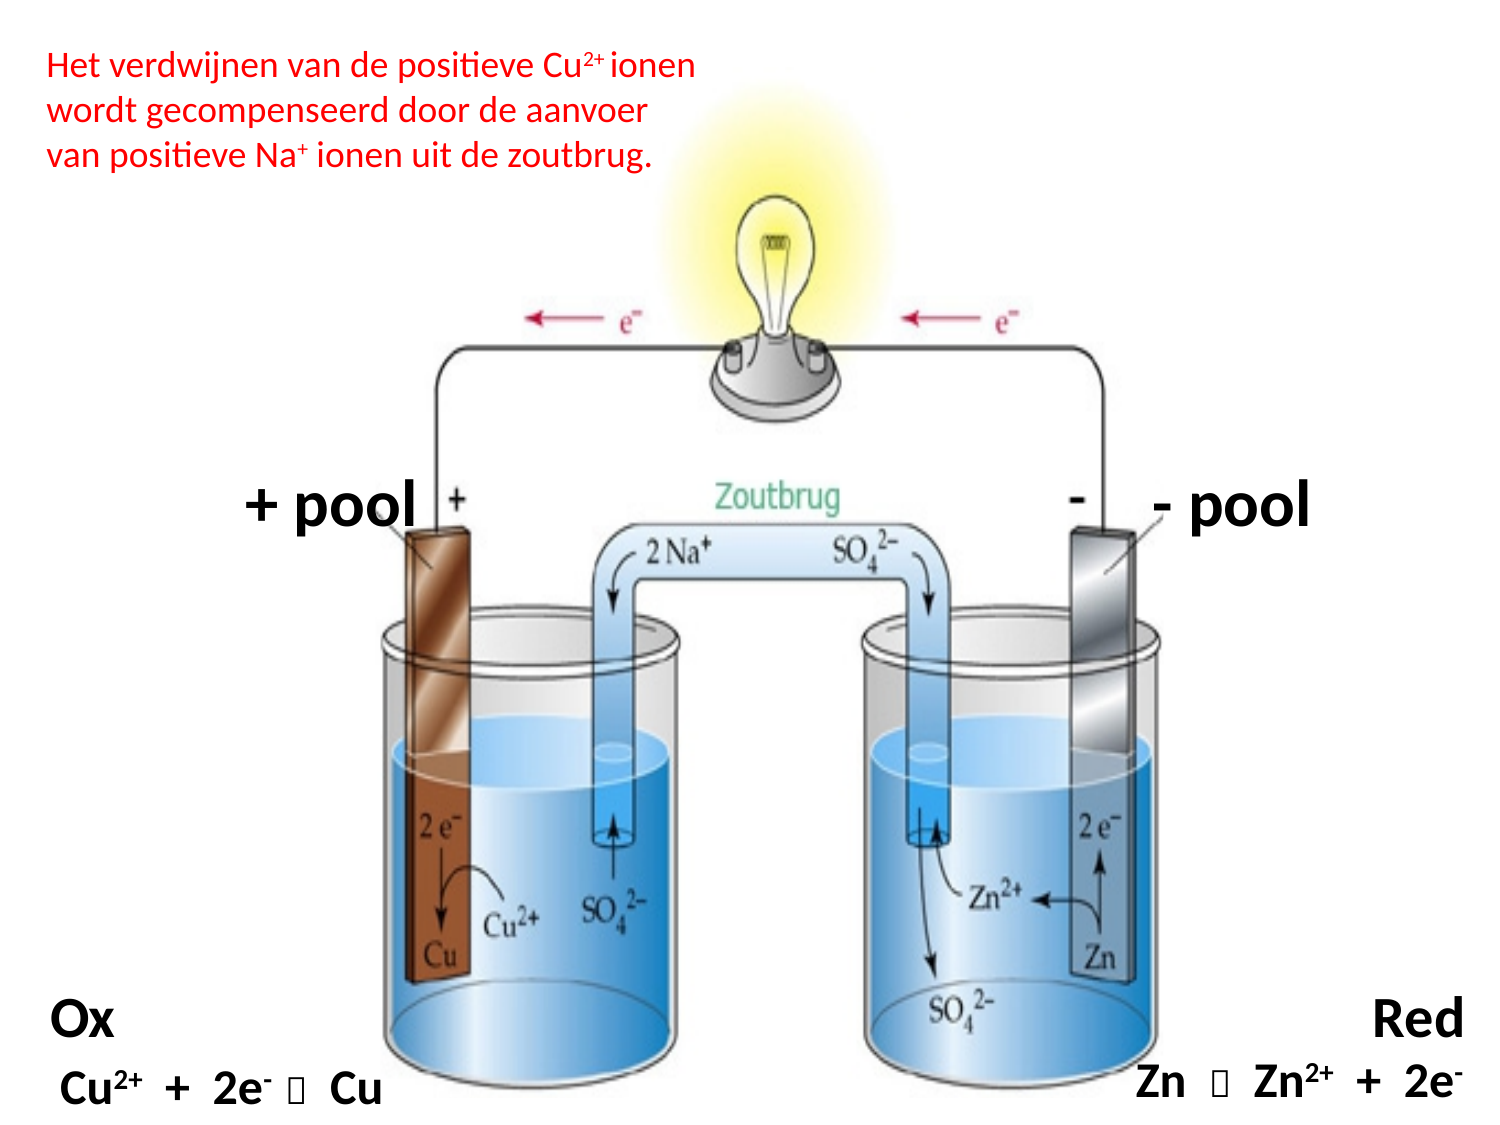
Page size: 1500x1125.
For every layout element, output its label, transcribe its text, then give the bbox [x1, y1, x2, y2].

text_box Ox Red [1164, 971, 1500, 1057]
text_box Zn  Zn2+ + 2e- [1121, 1057, 1500, 1125]
text_box Ox Red [35, 971, 375, 1057]
text_box Het verdwijnen van de positieve Cu2+ ionen wordt gecompenseerd door de aanvoer van positieve Na+ ionen uit de zoutbrug. [31, 32, 720, 183]
picture [375, 67, 1164, 1098]
text_box Cu2+ + 2e-  Cu [0, 1017, 451, 1108]
text_box + pool - pool [230, 452, 375, 548]
text_box + pool - pool [1164, 452, 1336, 548]
